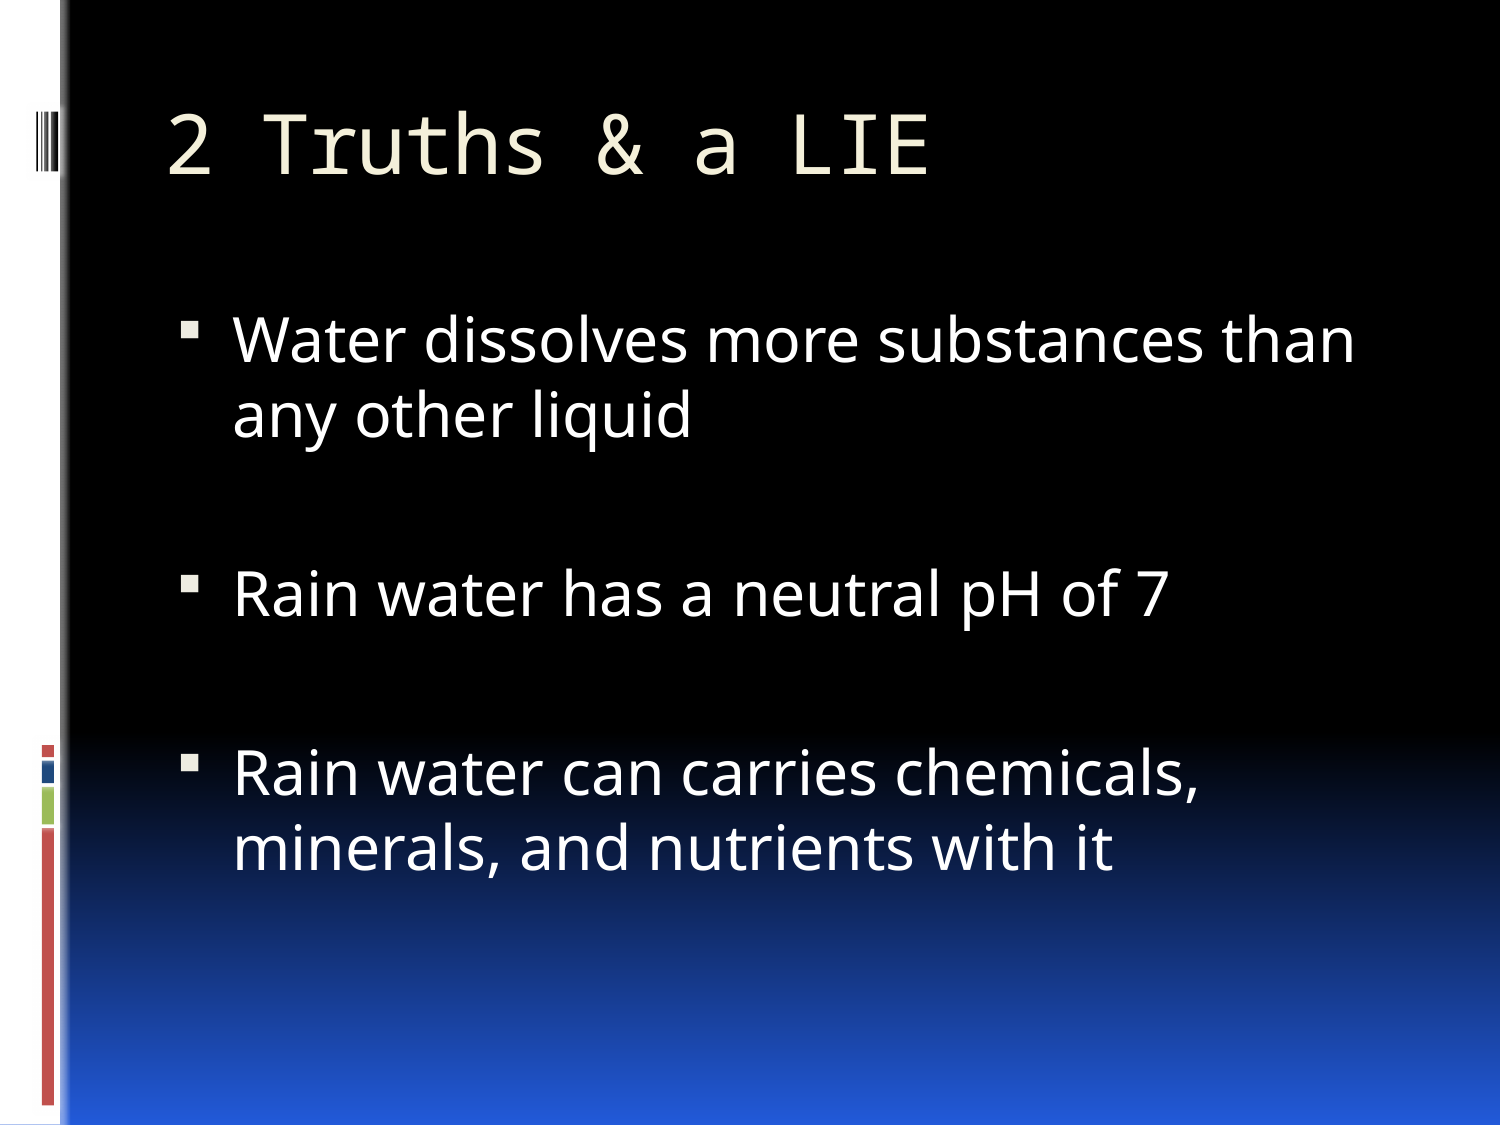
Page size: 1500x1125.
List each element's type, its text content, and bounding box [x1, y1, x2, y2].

title 2 Truths & a LIE [150, 83, 1425, 234]
list Water dissolves more substances than any other liquid Rain water has a neutral pH of 7 Rain water can carries chemicals, minerals, and nutrients with it [150, 292, 1425, 1043]
